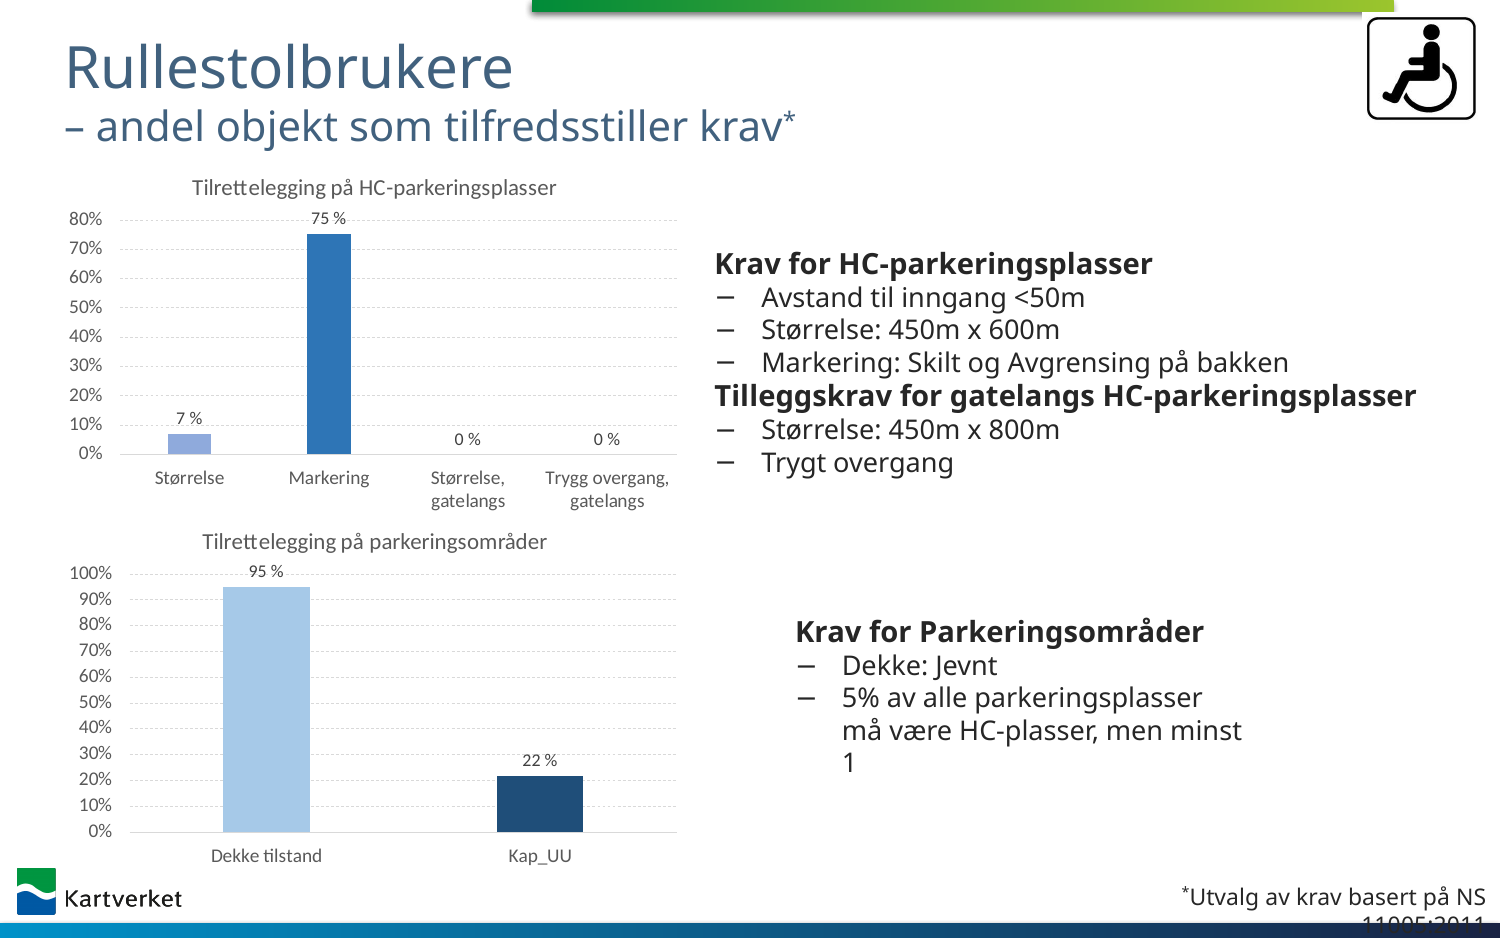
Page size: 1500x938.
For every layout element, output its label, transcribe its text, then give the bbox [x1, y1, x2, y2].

text_box Krav for HC-parkeringsplasser Avstand til inngang <50m Størrelse: 450m x 600m Markering: Skilt og Avgrensing på bakken Tilleggskrav for gatelangs HC-parkeringsplasser Størrelse: 450m x 800m Trygt overgang [699, 237, 1433, 485]
picture [62, 520, 688, 874]
text_box Krav for Parkeringsområder Dekke: Jevnt 5% av alle parkeringsplasser må være HC-plasser, men minst 1 [780, 605, 1261, 786]
picture [1362, 12, 1481, 126]
picture [62, 166, 688, 519]
text_box Rullestolbrukere – andel objekt som tilfredsstiller krav* [49, 25, 1431, 158]
text_box *Utvalg av krav basert på NS 11005:2011 [1068, 873, 1500, 938]
